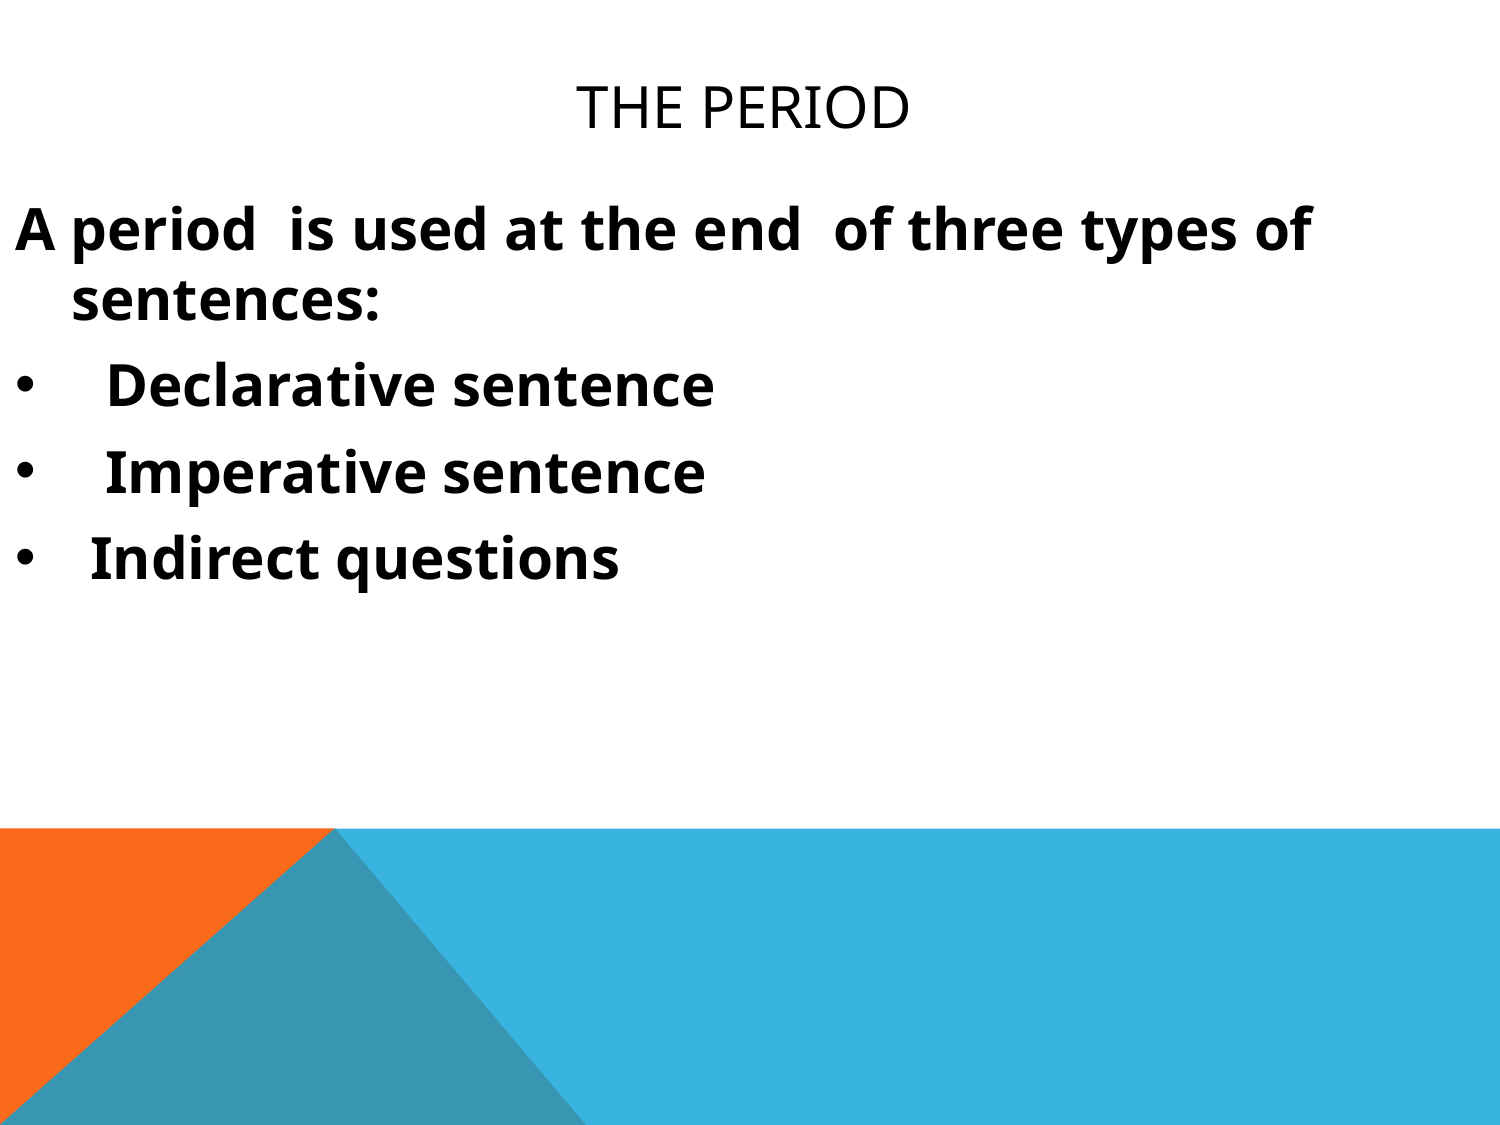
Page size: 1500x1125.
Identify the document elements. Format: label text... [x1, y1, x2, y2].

list A period is used at the end of three types of sentences: Declarative sentence Imperative sentence Indirect questions [0, 184, 1424, 772]
title THE PERIOD [135, 60, 1369, 150]
